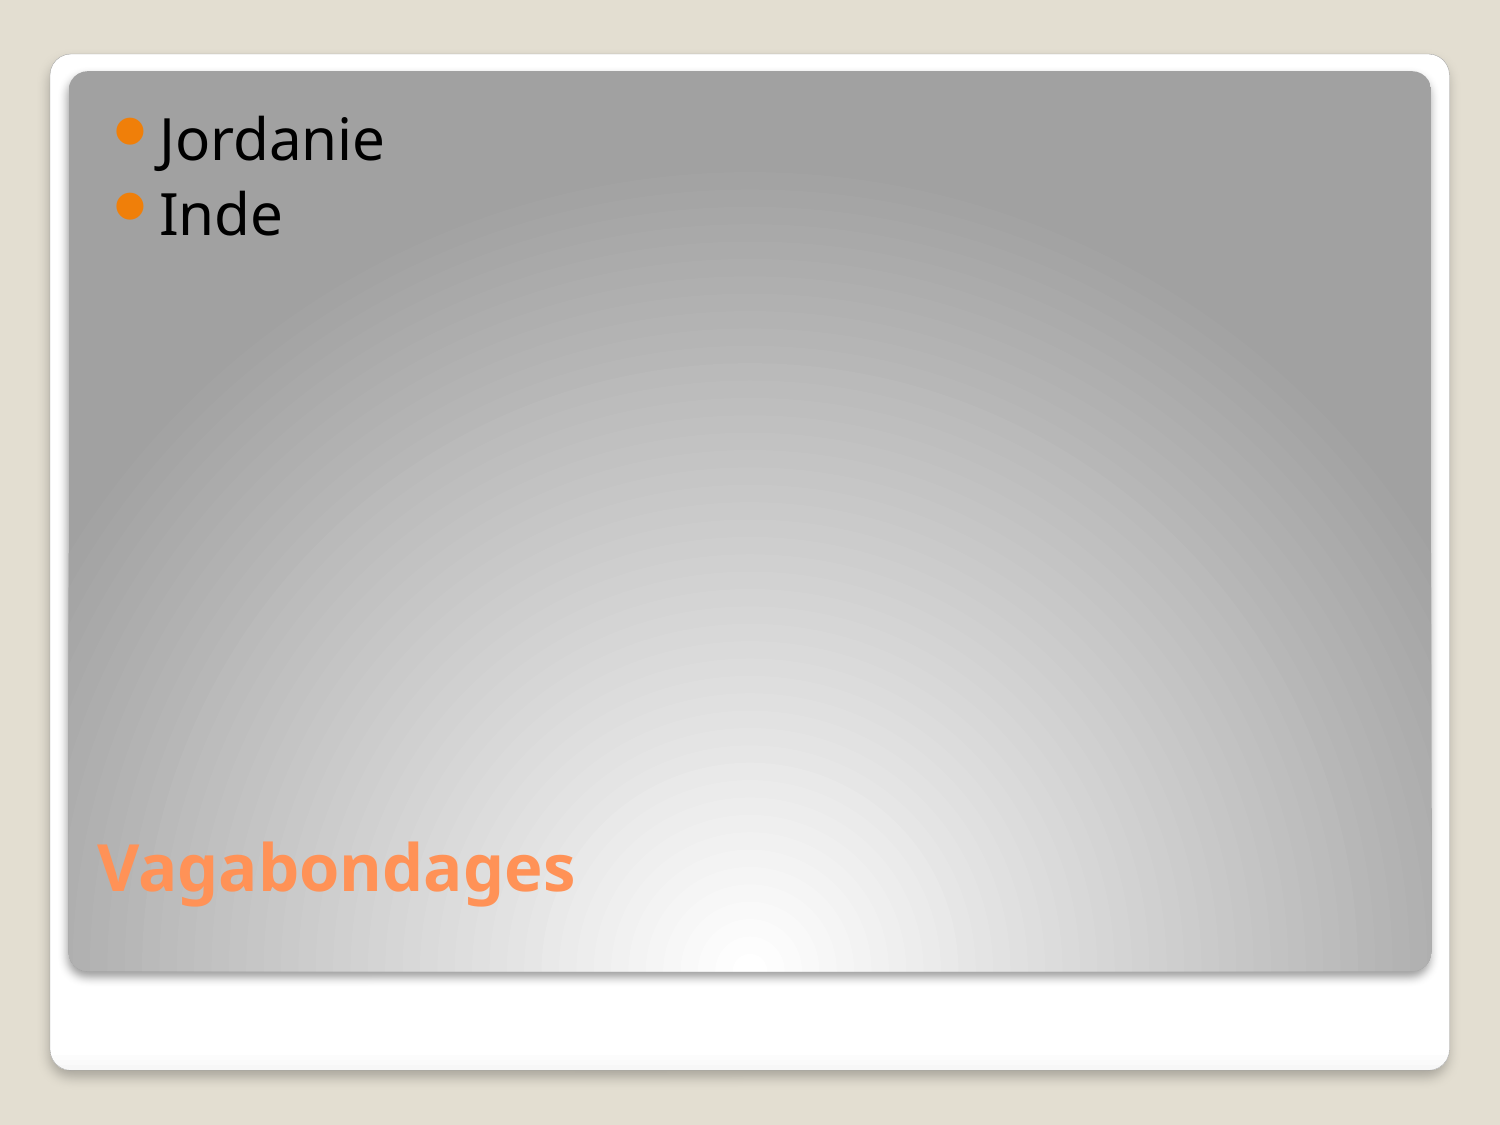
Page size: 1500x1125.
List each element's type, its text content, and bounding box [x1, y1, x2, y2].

title Vagabondages [82, 817, 1425, 990]
list Jordanie Inde [82, 86, 1425, 774]
